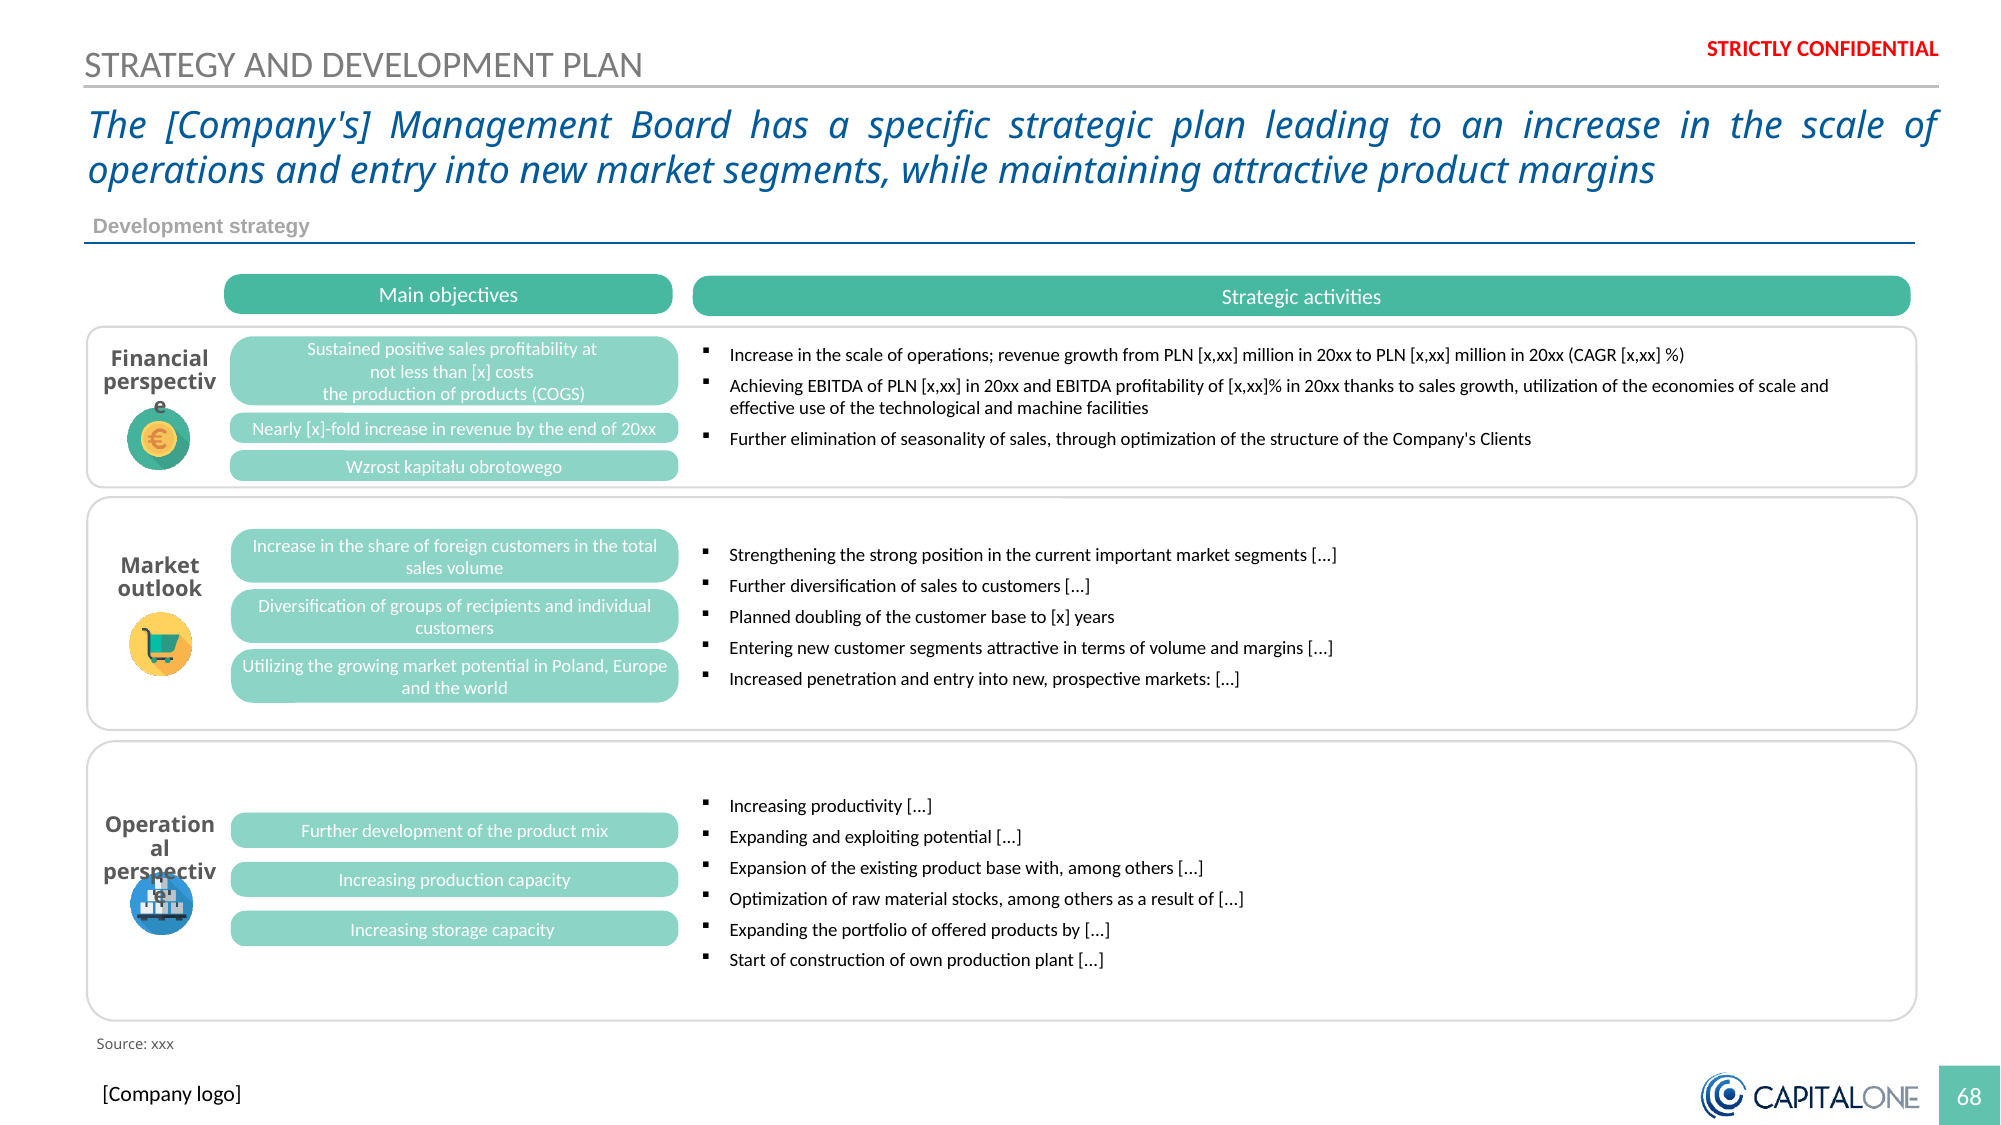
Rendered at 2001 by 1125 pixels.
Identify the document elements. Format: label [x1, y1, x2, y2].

text_box [223, 273, 674, 315]
text_box [83, 101, 1939, 244]
text_box [69, 30, 1900, 70]
picture [127, 407, 190, 470]
picture [129, 612, 192, 676]
text_box [691, 274, 1912, 318]
text_box [81, 496, 1940, 1065]
picture [1700, 1066, 1933, 1125]
text_box [85, 325, 1918, 491]
picture [130, 872, 193, 935]
